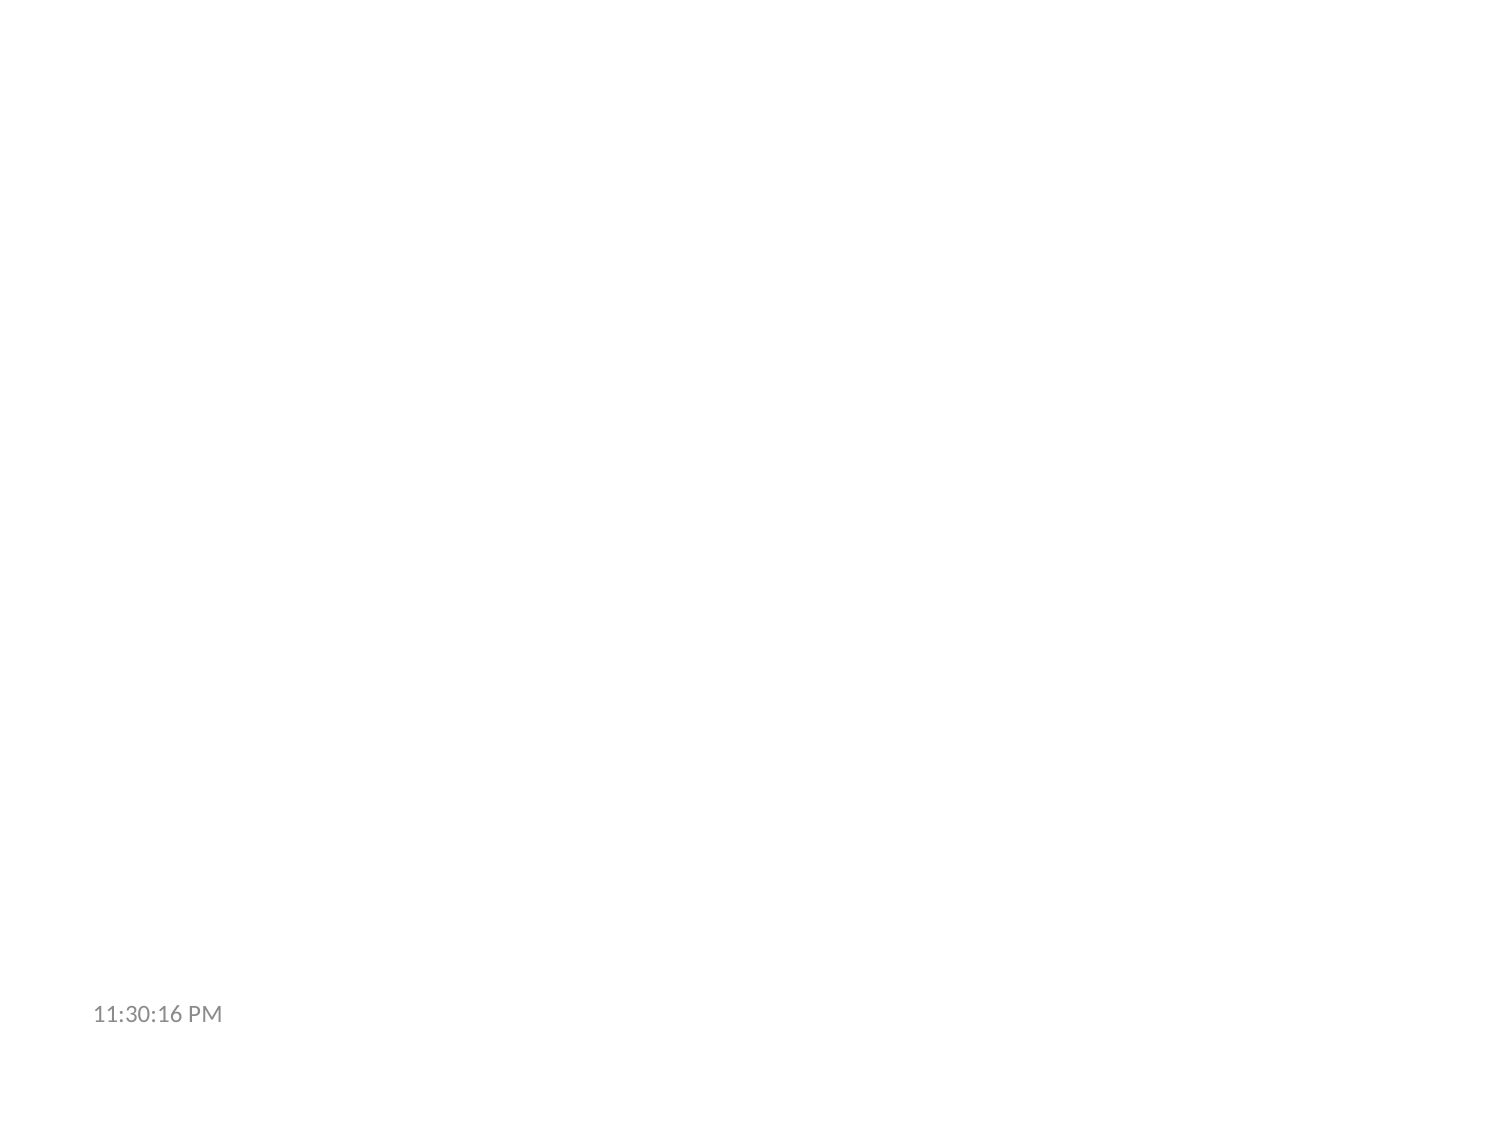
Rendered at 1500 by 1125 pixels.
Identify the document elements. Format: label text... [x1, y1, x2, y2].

text_box 3:35:09 PM [77, 982, 428, 1043]
